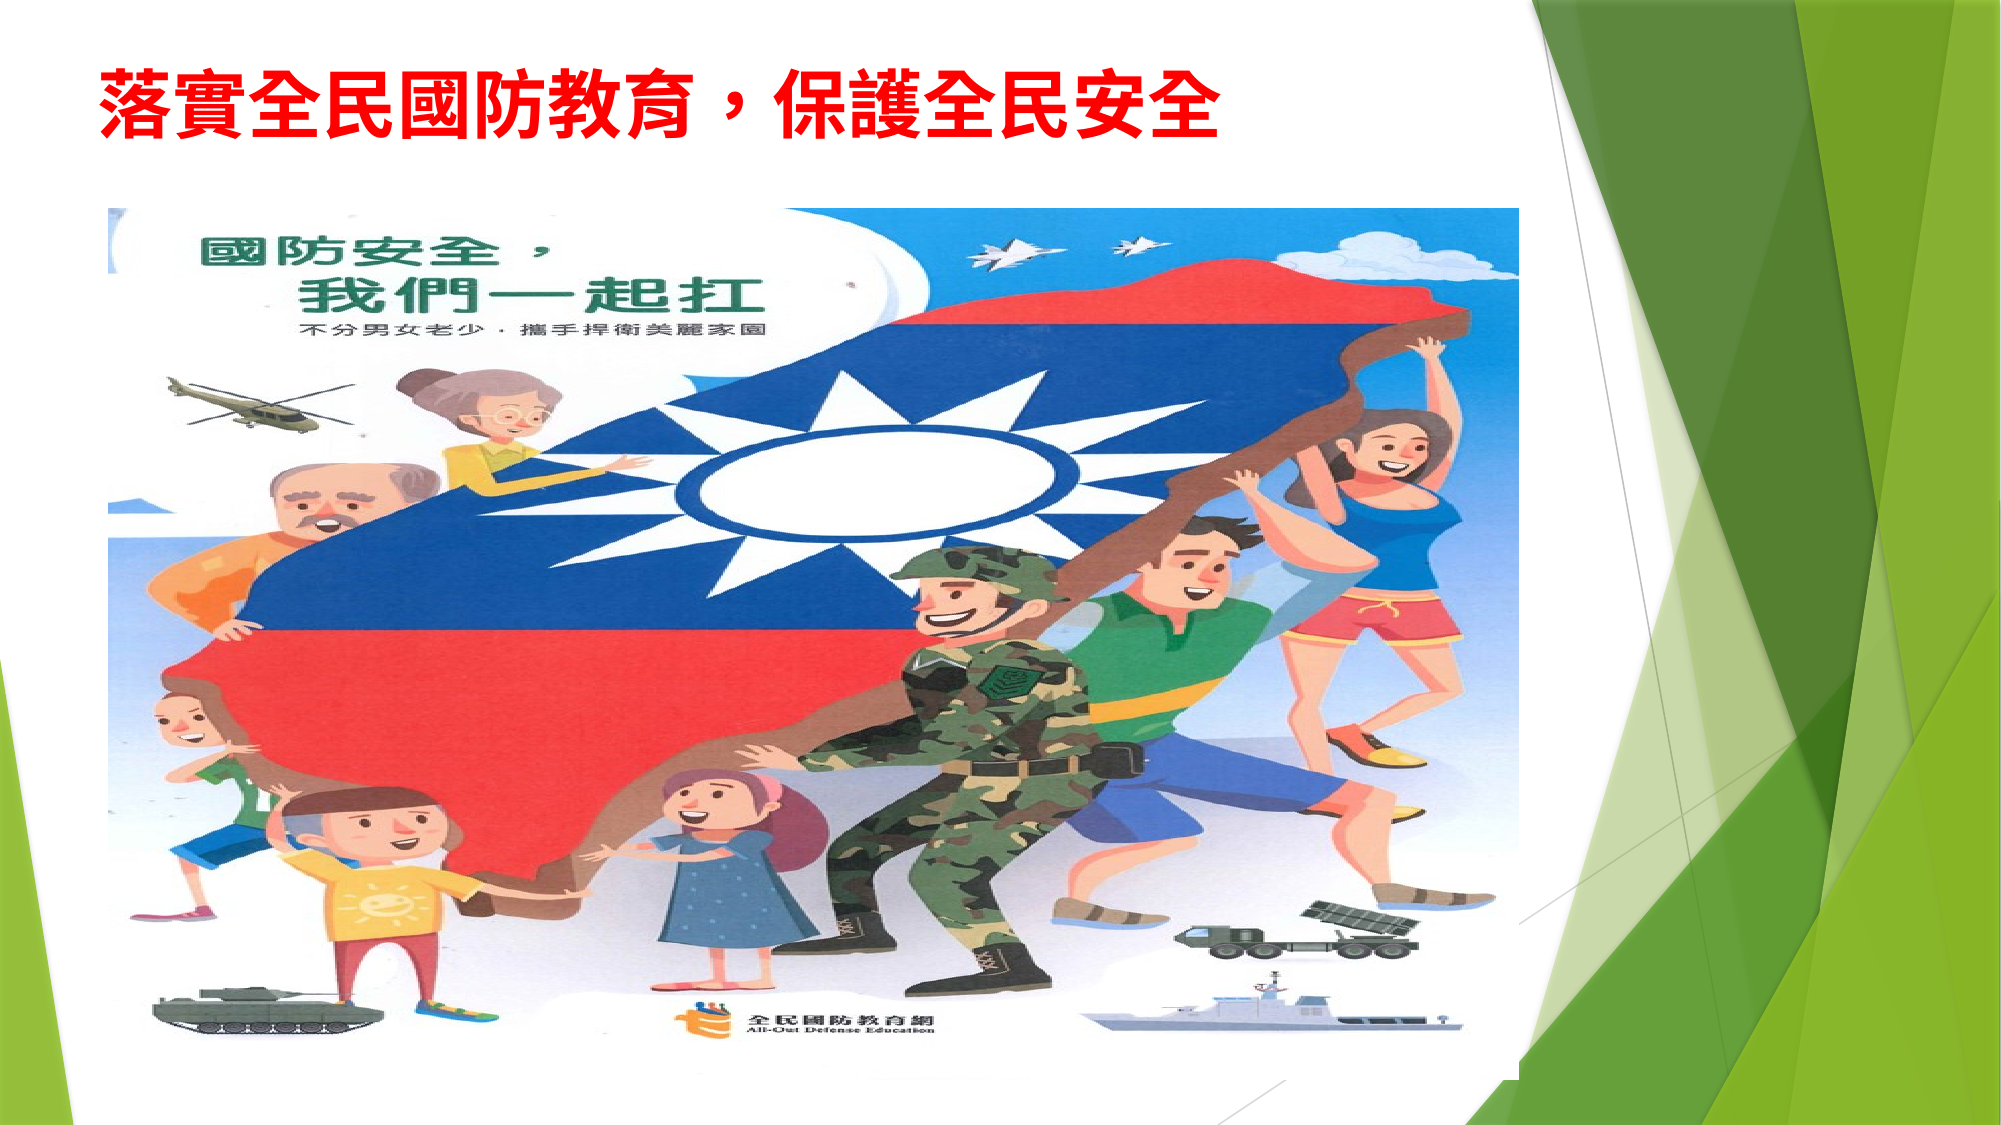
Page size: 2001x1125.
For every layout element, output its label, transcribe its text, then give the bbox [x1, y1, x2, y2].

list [107, 208, 1520, 1081]
title 落實全民國防教育，保護全民安全 [82, 49, 1493, 267]
